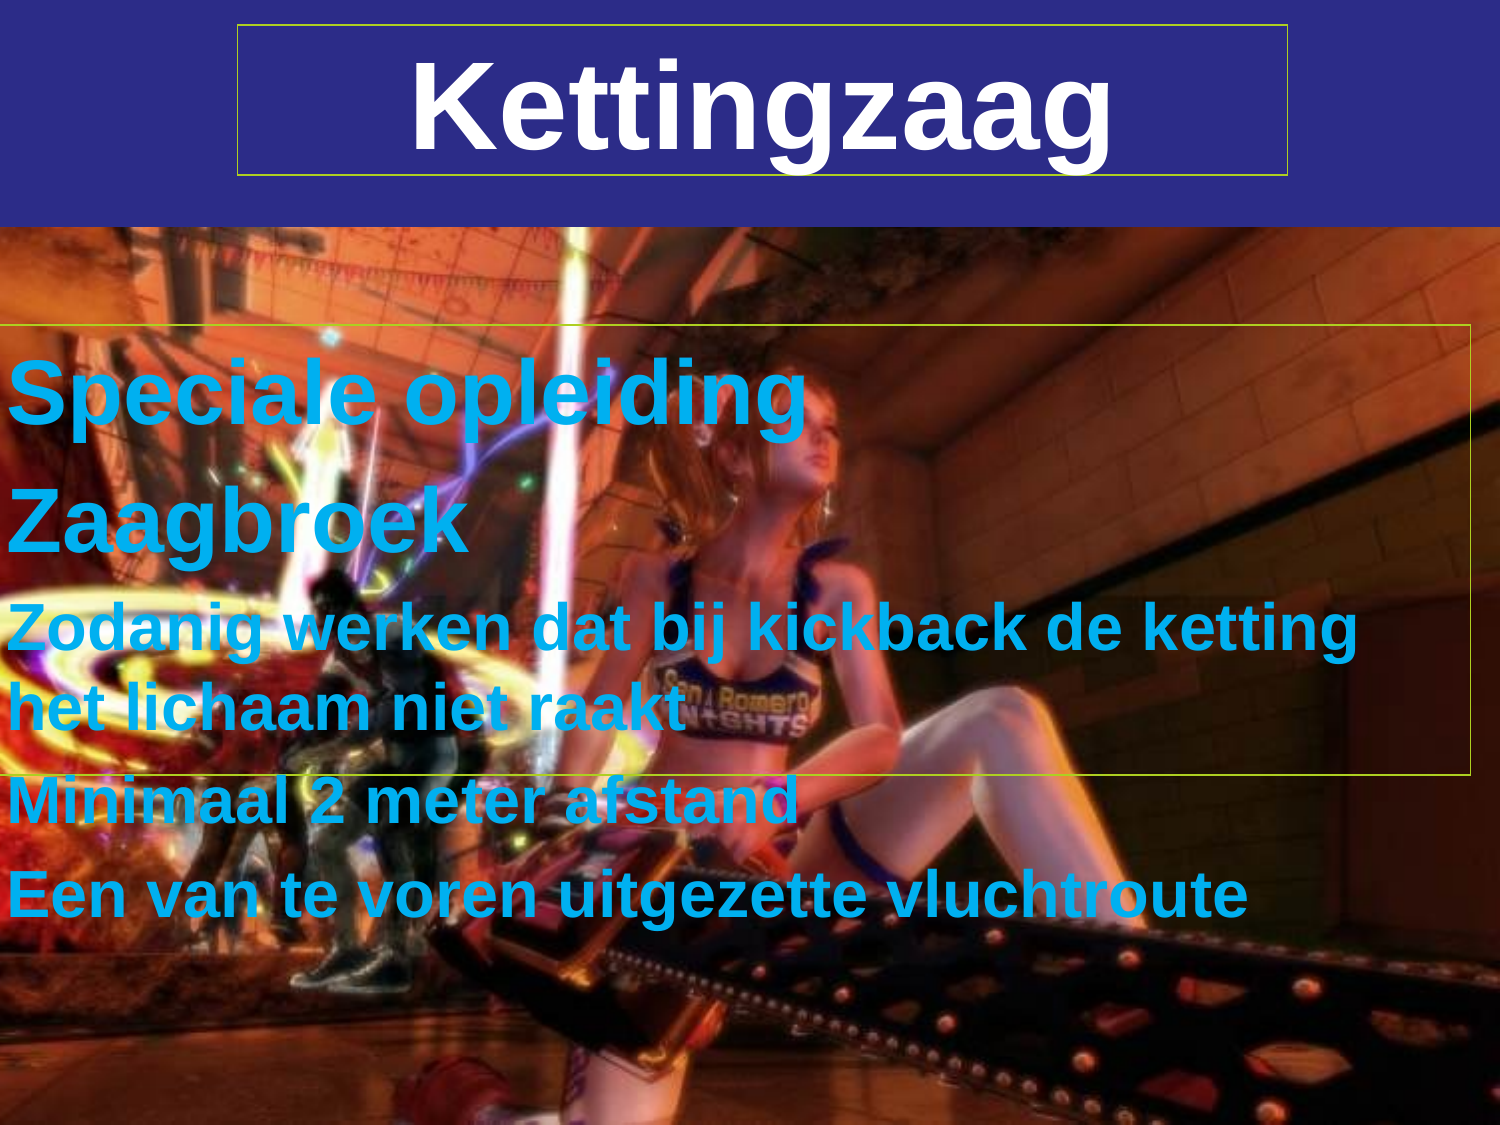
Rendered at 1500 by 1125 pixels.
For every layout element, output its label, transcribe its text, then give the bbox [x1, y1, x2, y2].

picture [0, 226, 1500, 1125]
title Kettingzaag [237, 24, 1288, 176]
